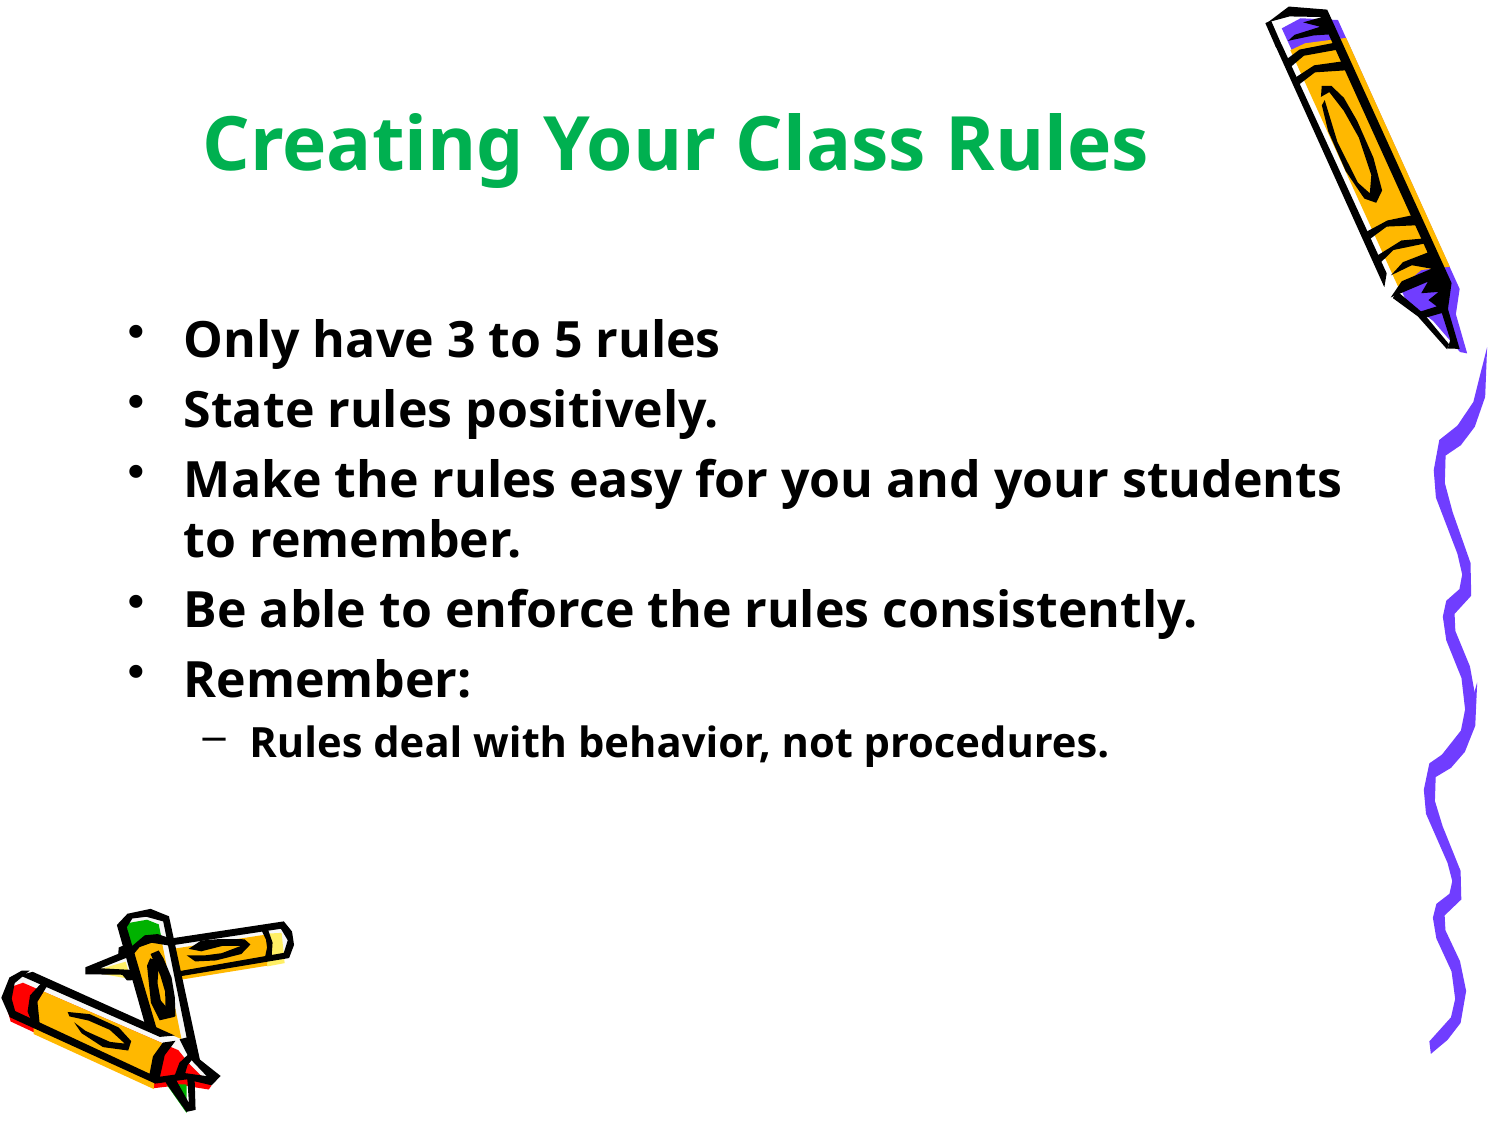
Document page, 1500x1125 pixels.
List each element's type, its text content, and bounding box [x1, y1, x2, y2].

list Only have 3 to 5 rules State rules positively. Make the rules easy for you and your students to remember. Be able to enforce the rules consistently. Remember: Rules deal with behavior, not procedures. [112, 299, 1376, 901]
title Creating Your Class Rules [112, 87, 1240, 226]
